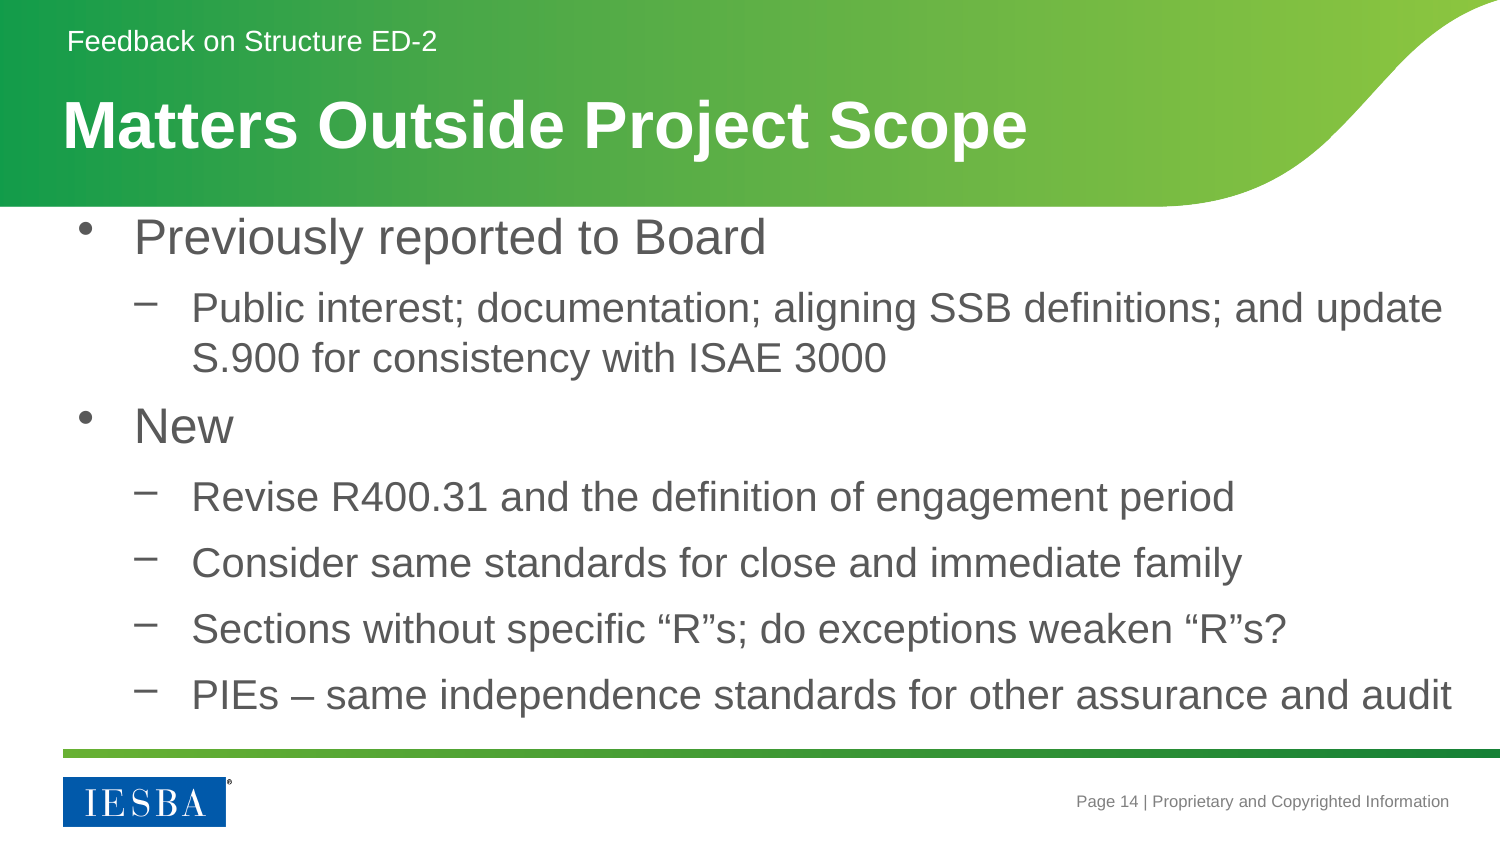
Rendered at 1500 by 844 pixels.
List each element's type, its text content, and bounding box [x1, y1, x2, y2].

picture [0, 0, 1500, 207]
list Previously reported to Board Public interest; documentation; aligning SSB definitions; and update S.900 for consistency with ISAE 3000 New Revise R400.31 and the definition of engagement period Consider same standards for close and immediate family Sections without specific “R”s; do exceptions weaken “R”s? PIEs – same independence standards for other assurance and audit [62, 196, 1488, 722]
picture [63, 777, 232, 827]
title Matters Outside Project Scope [62, 59, 1338, 185]
subtitle Feedback on Structure ED-2 [66, 21, 830, 59]
